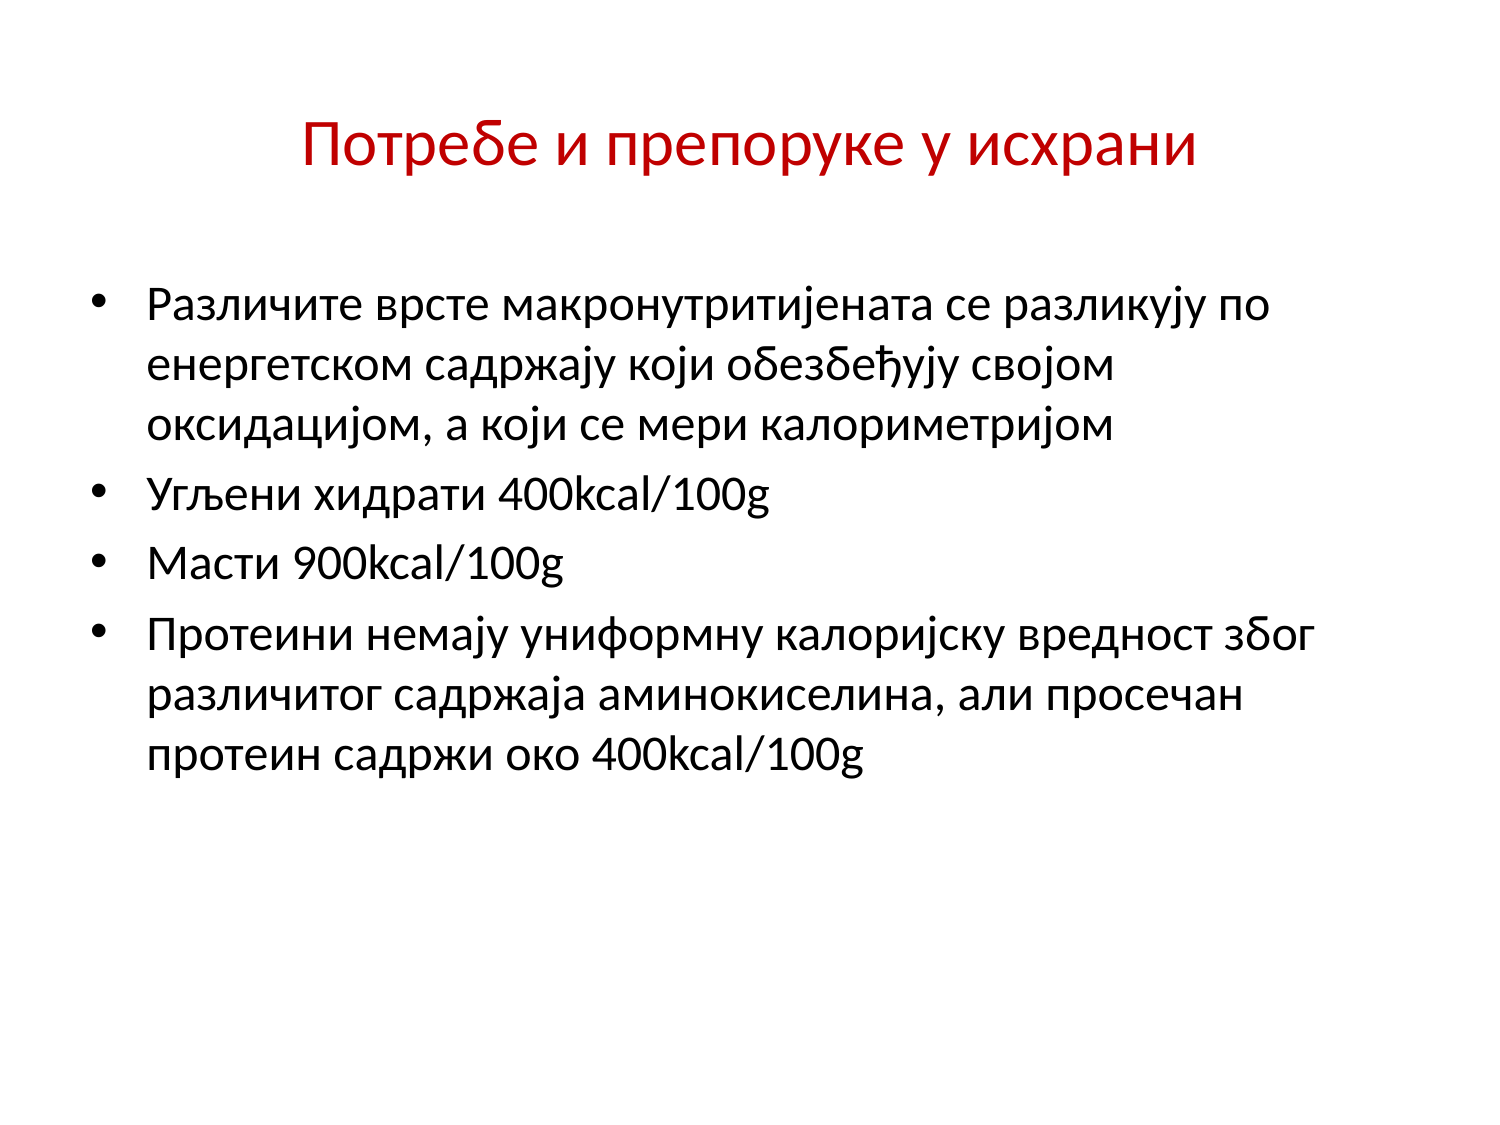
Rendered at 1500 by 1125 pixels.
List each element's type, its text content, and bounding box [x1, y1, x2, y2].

title Потребе и препоруке у исхрани [75, 45, 1425, 233]
list Различите врсте макронутритијенaта се разликују по енергетском садржају који обезбеђују своjом оксидацијом, а који се мери калориметријом Угљени хидрати 400kcal/100g Масти 900kcal/100g Протеини немају униформну калоријску вредност због различитог садржаја аминокиселина, али просечан протеин садржи око 400kcal/100g [75, 262, 1425, 1005]
